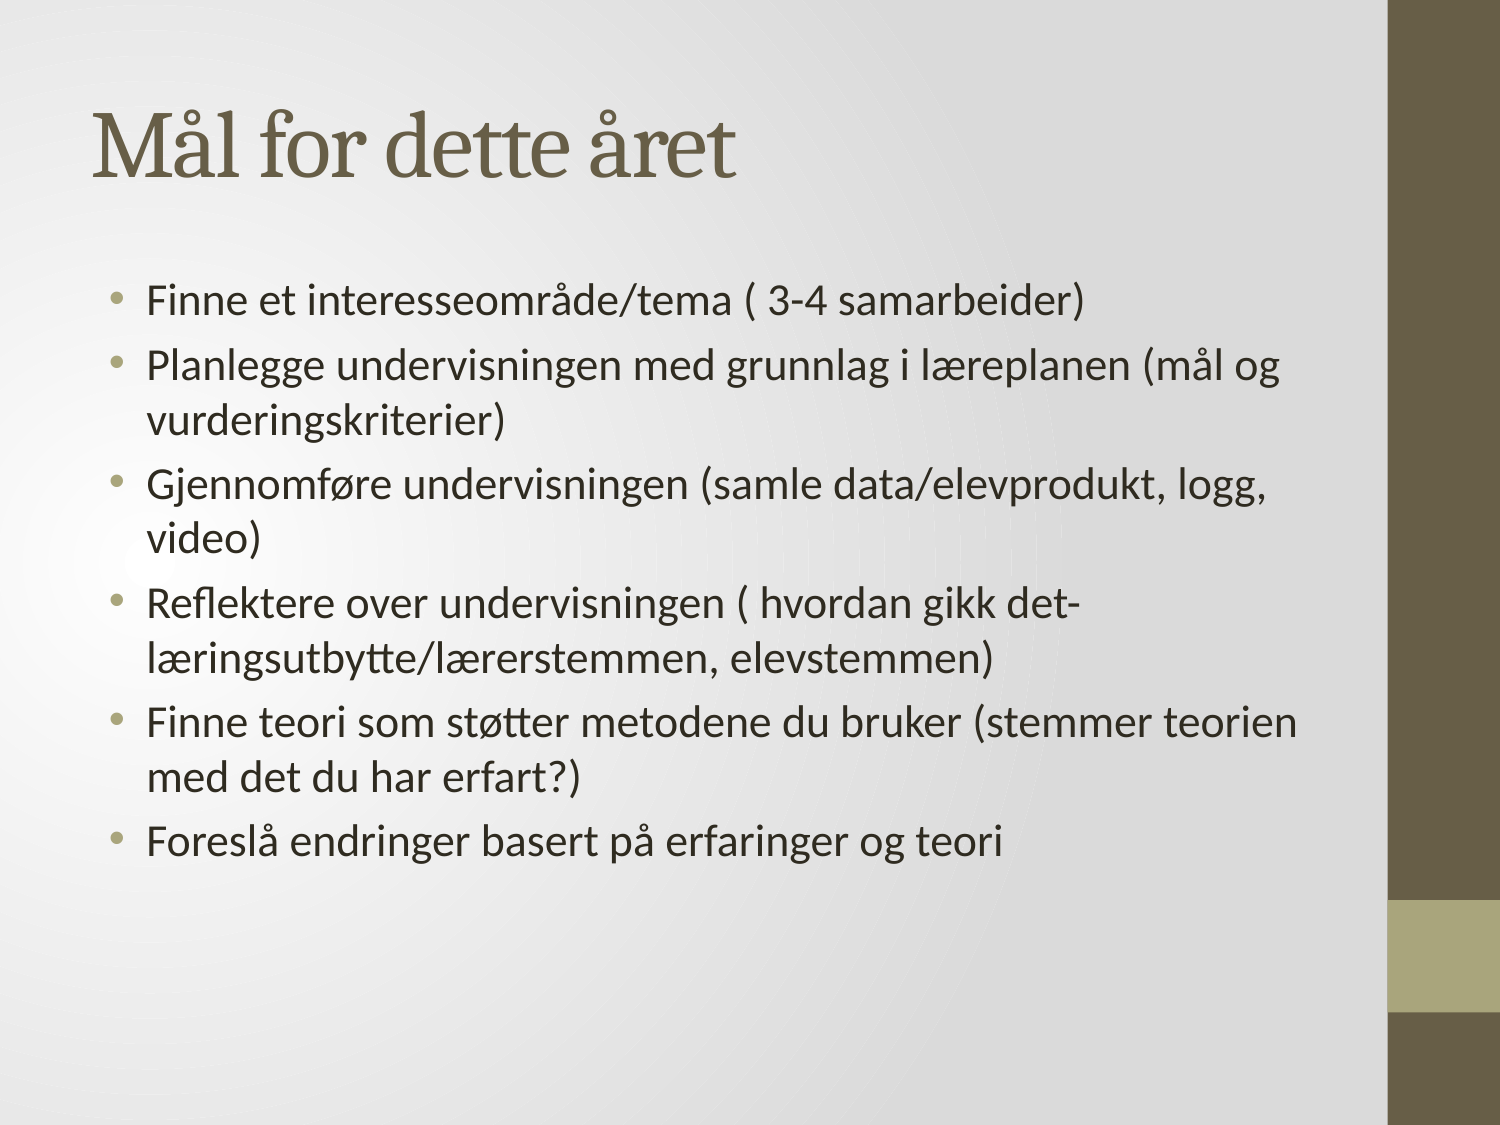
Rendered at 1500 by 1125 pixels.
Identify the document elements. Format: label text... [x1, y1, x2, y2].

list Finne et interesseområde/tema ( 3-4 samarbeider) Planlegge undervisningen med grunnlag i læreplanen (mål og vurderingskriterier) Gjennomføre undervisningen (samle data/elevprodukt, logg, video) Reflektere over undervisningen ( hvordan gikk det-læringsutbytte/lærerstemmen, elevstemmen) Finne teori som støtter metodene du bruker (stemmer teorien med det du har erfart?) Foreslå endringer basert på erfaringer og teori [75, 262, 1325, 1050]
title Mål for dette året [75, 45, 1325, 233]
